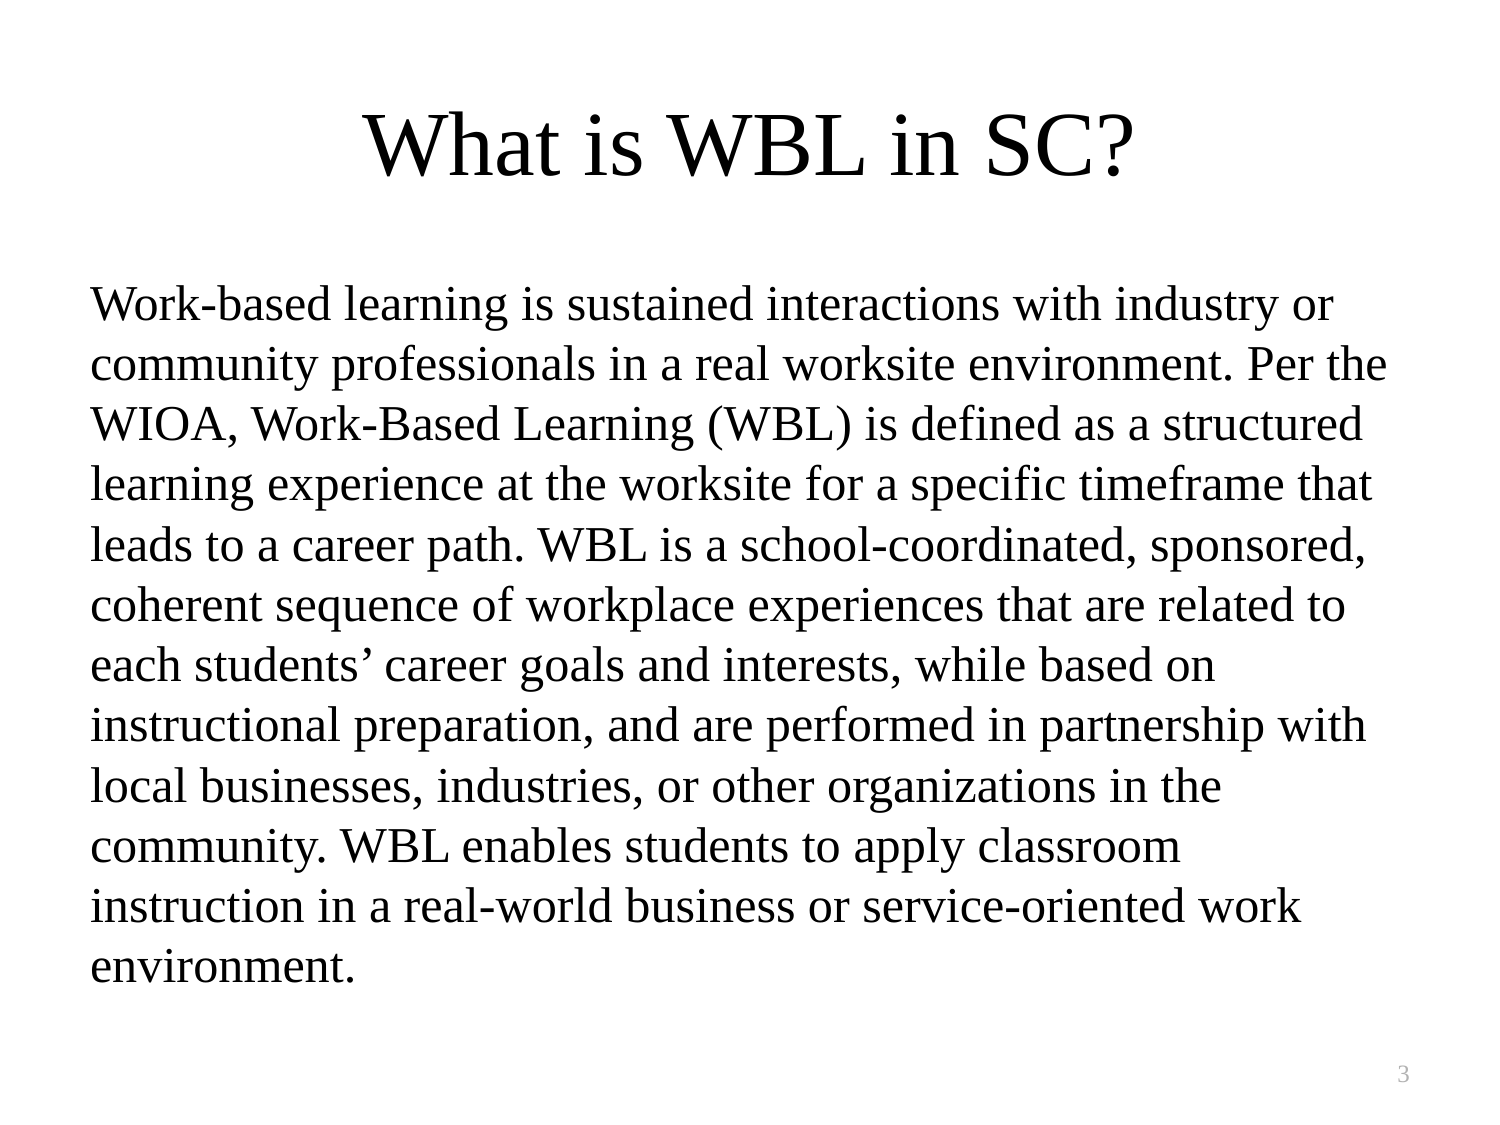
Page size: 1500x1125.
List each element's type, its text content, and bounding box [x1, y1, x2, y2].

title What is WBL in SC? [75, 45, 1425, 233]
list Work-based learning is sustained interactions with industry or community professionals in a real worksite environment. Per the WIOA, Work-Based Learning (WBL) is defined as a structured learning experience at the worksite for a specific timeframe that leads to a career path. WBL is a school-coordinated, sponsored, coherent sequence of workplace experiences that are related to each students’ career goals and interests, while based on instructional preparation, and are performed in partnership with local businesses, industries, or other organizations in the community. WBL enables students to apply classroom instruction in a real-world business or service-oriented work environment. [75, 262, 1425, 1005]
slide_number 3 [1074, 1042, 1425, 1103]
